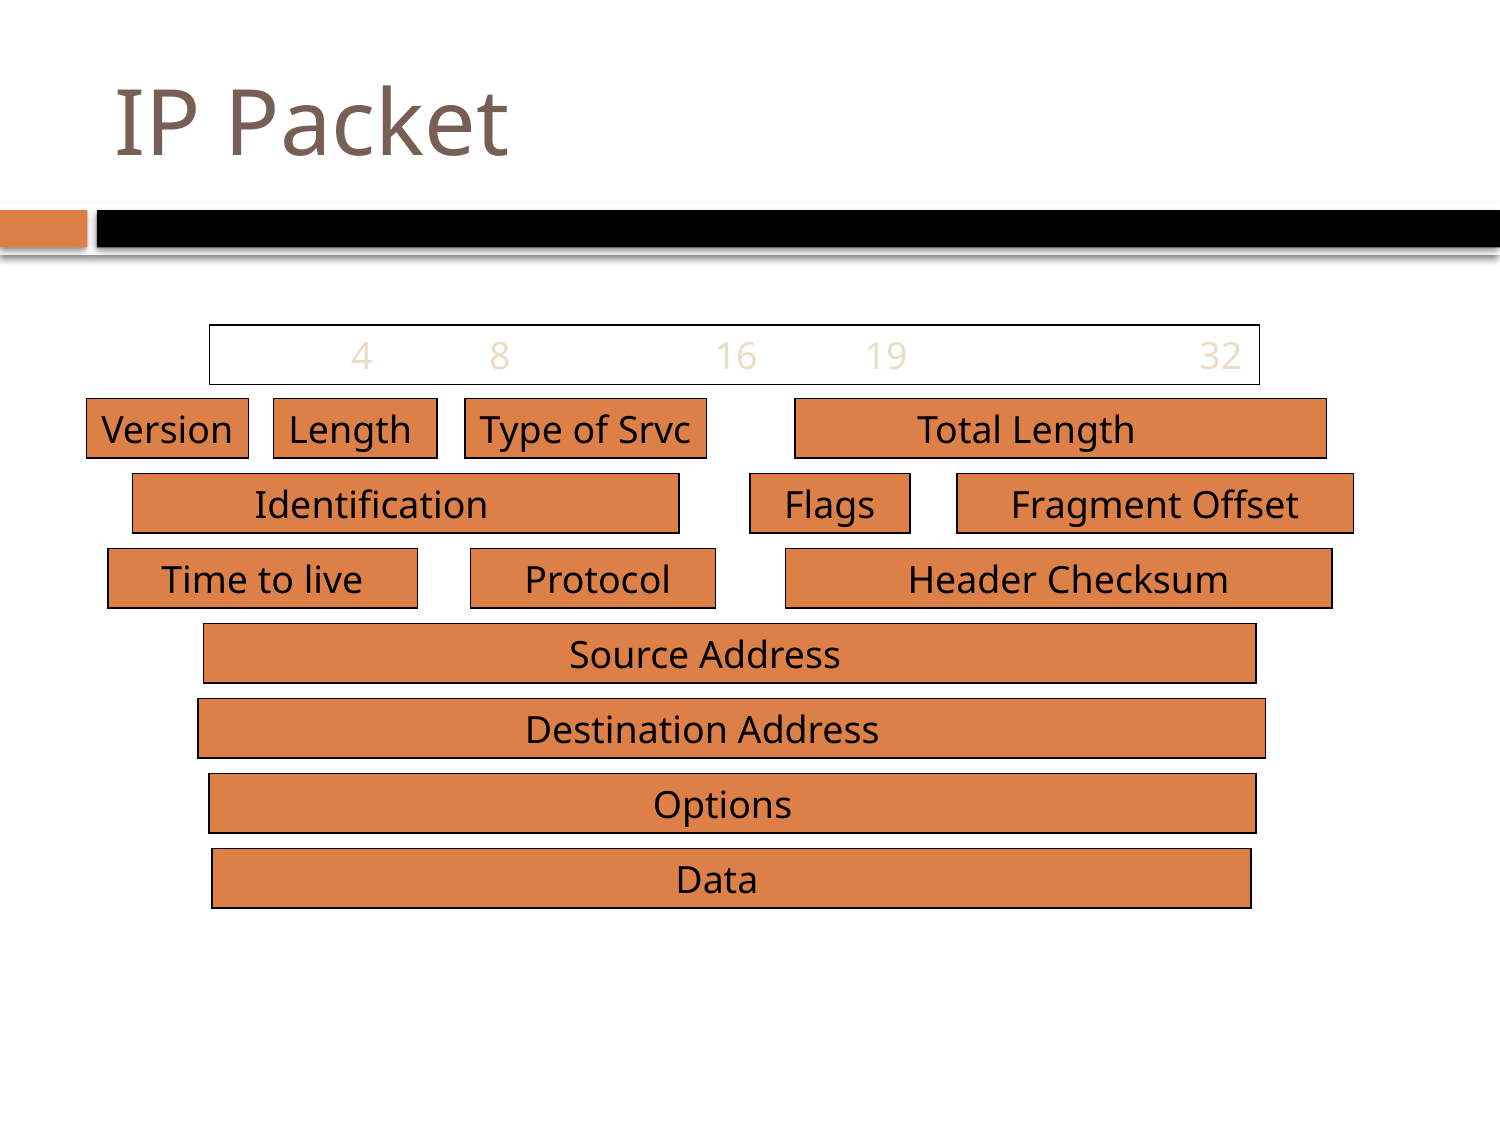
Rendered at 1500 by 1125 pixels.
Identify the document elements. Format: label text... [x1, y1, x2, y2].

title IP Packet [99, 37, 1438, 200]
text_box Identification [132, 473, 680, 534]
text_box Header Checksum [785, 548, 1333, 609]
text_box Source Address [203, 623, 1257, 684]
text_box Destination Address [197, 698, 1266, 759]
text_box Time to live [107, 548, 418, 609]
text_box Data [212, 848, 1252, 909]
text_box Total Length [795, 398, 1327, 459]
text_box Flags [749, 473, 910, 534]
text_box 4 8 16 19 32 [209, 324, 1260, 385]
text_box Length [273, 398, 438, 459]
text_box Fragment Offset [956, 473, 1354, 534]
text_box Protocol [470, 548, 716, 609]
text_box Options [209, 773, 1256, 834]
text_box Version [86, 398, 249, 459]
text_box Type of Srvc [464, 398, 707, 459]
